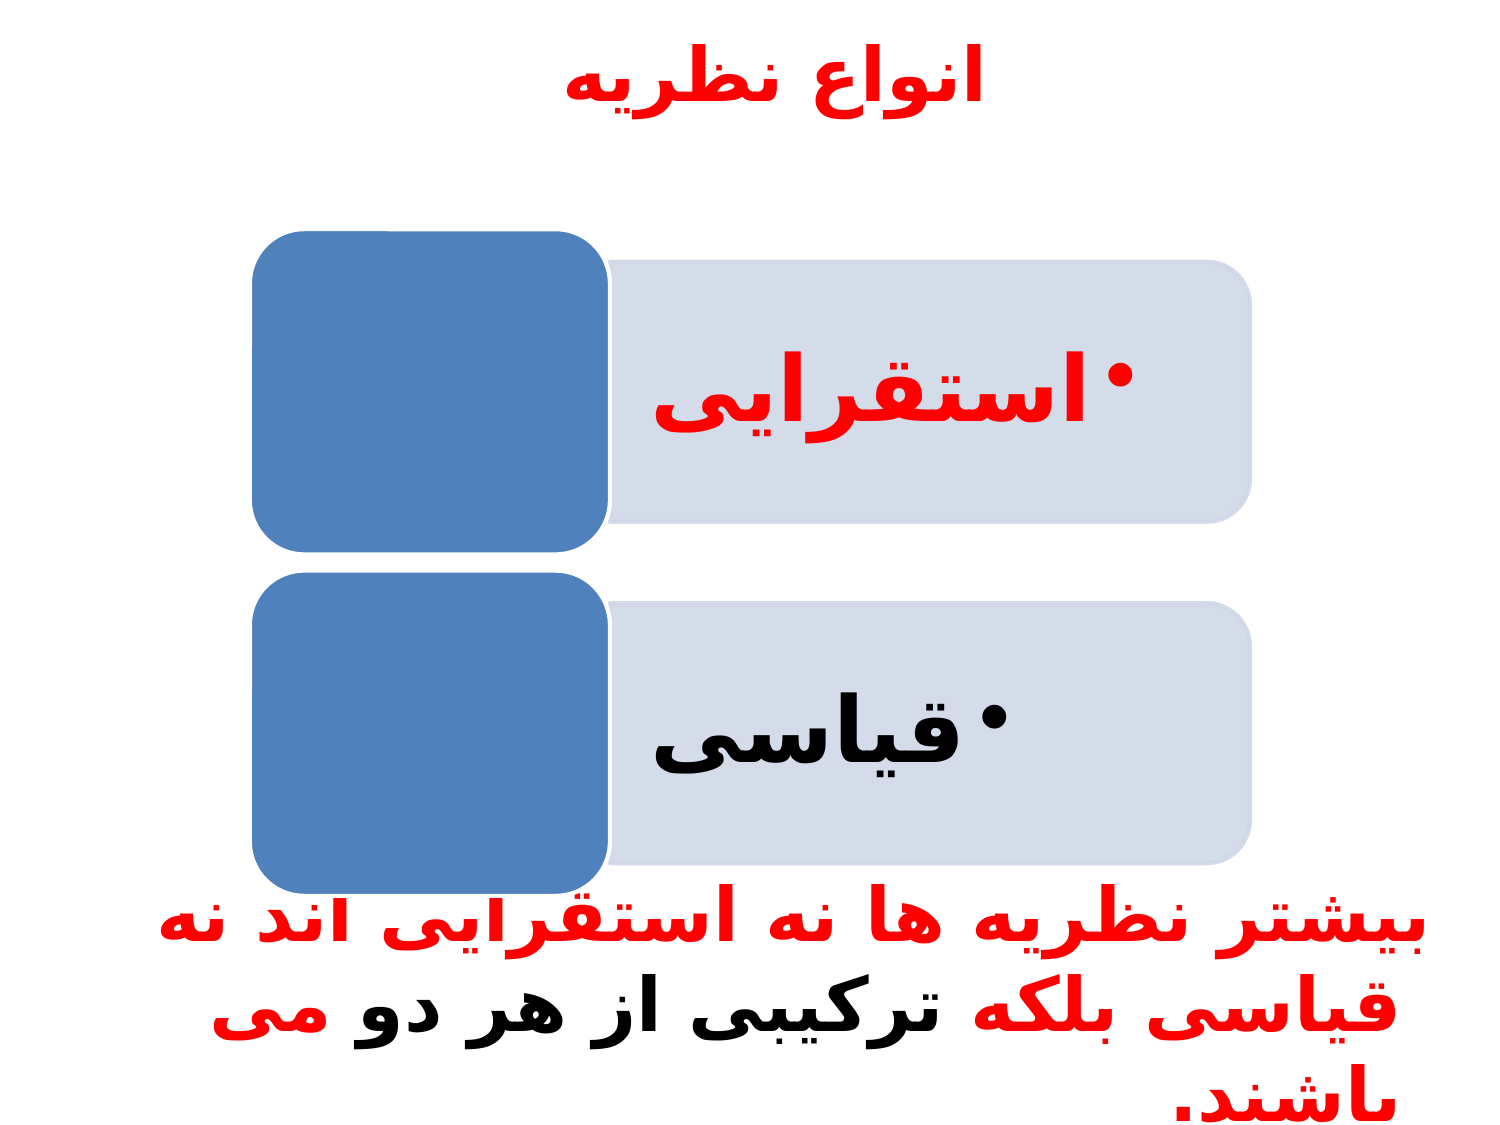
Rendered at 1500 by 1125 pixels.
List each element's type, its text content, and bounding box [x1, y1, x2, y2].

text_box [249, 228, 1251, 897]
list انواع نظریه بیشتر نظریه ها نه استقرایی اند نه قیاسی بلکه ترکیبی از هر دو می باشند. [76, 19, 1474, 1125]
